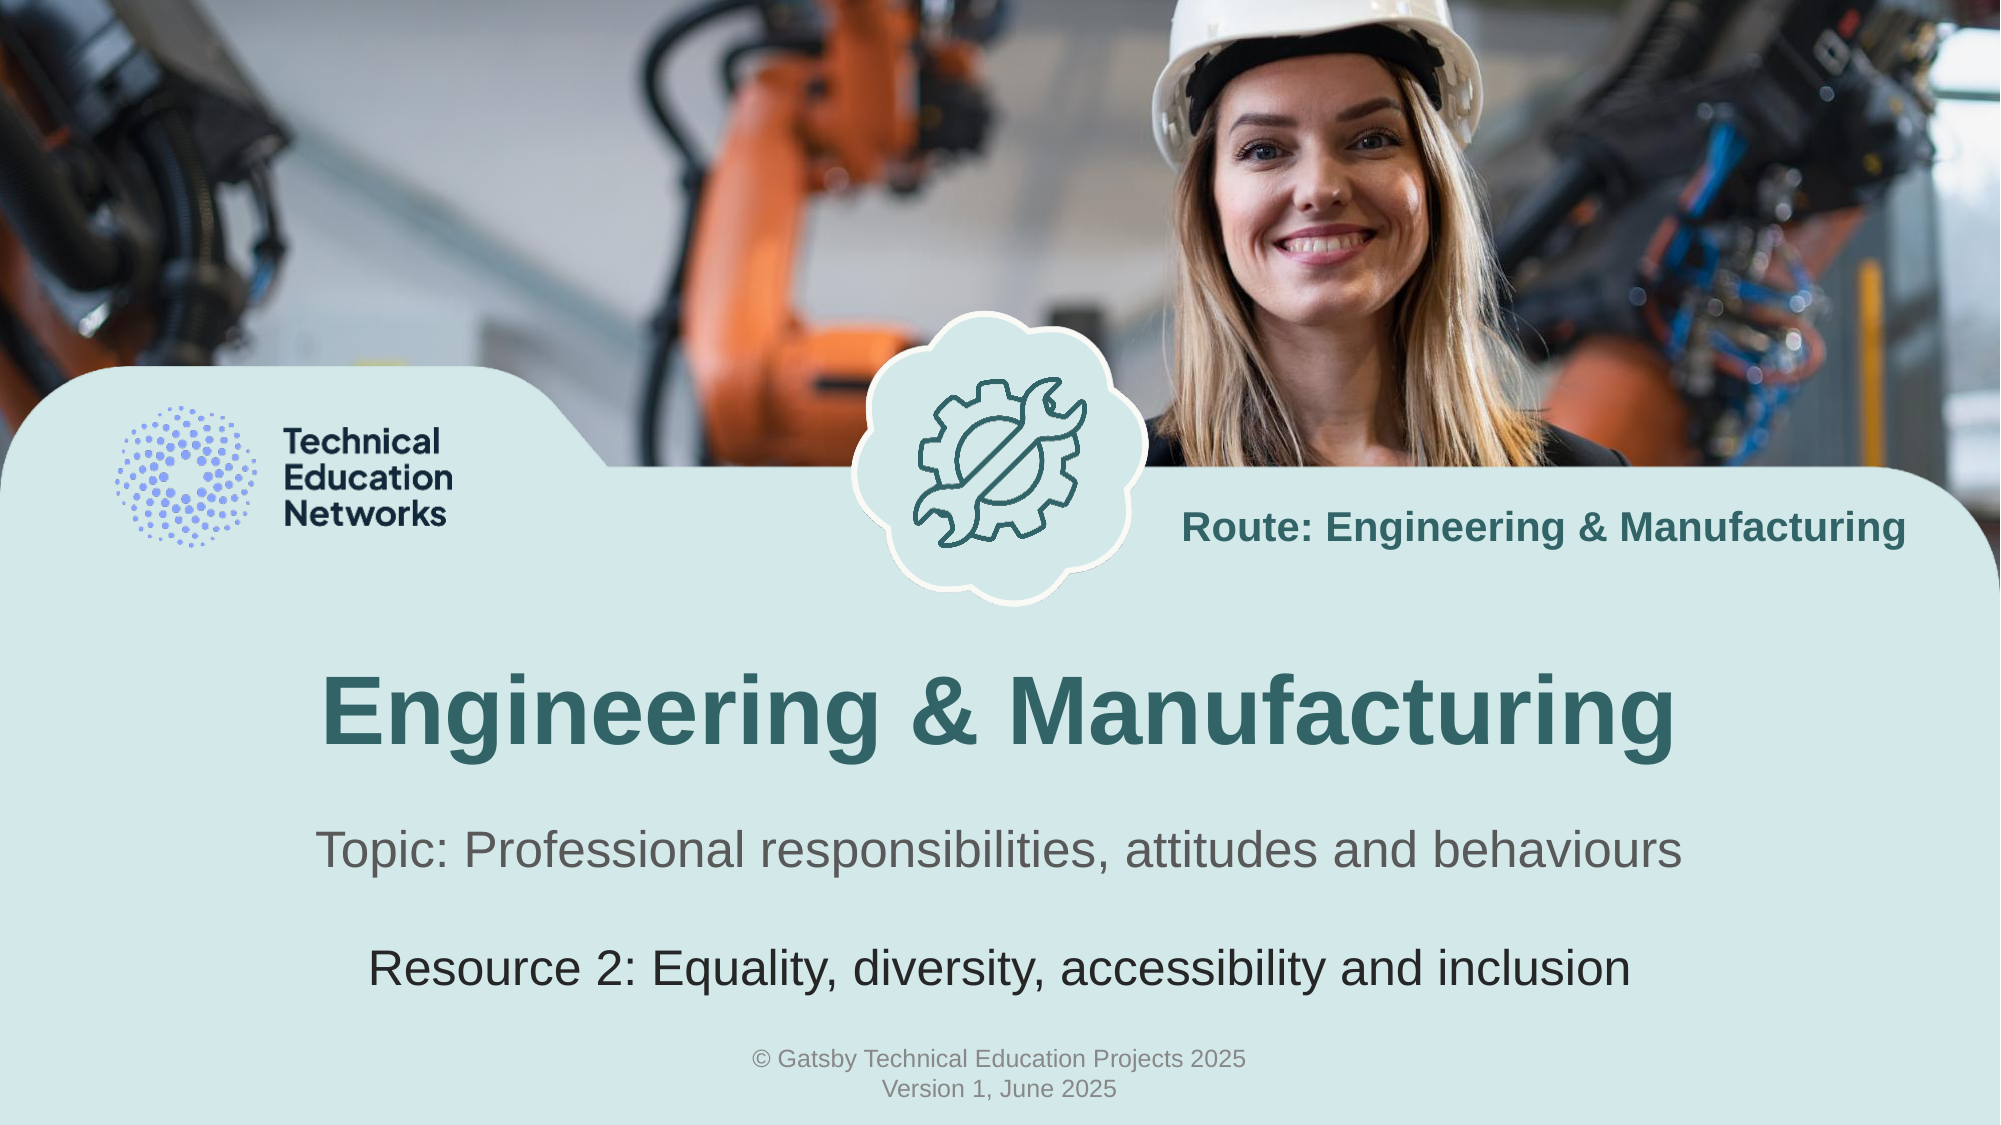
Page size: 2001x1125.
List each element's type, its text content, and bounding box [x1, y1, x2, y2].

list Resource 2: Equality, diversity, accessibility and inclusion [249, 922, 1750, 998]
picture [0, 0, 2000, 1125]
title Engineering & Manufacturing [249, 629, 1750, 773]
list Route: Engineering & Manufacturing [999, 488, 1923, 576]
subtitle Topic: Professional responsibilities, attitudes and behaviours [249, 804, 1750, 900]
